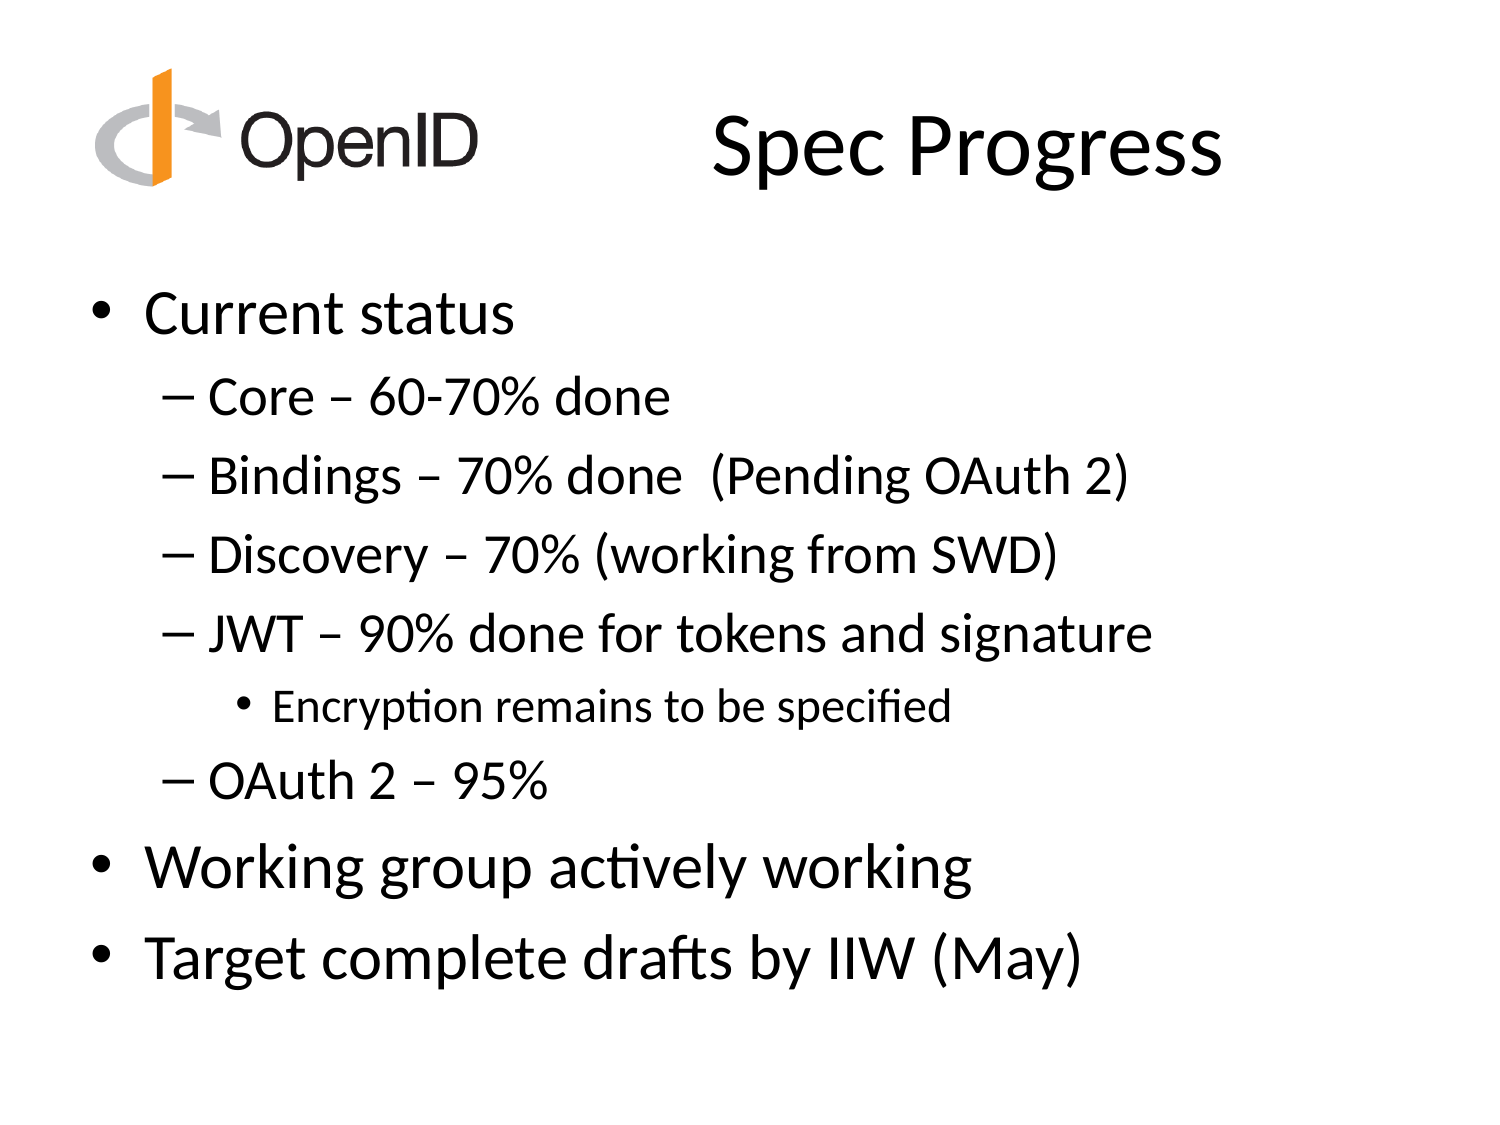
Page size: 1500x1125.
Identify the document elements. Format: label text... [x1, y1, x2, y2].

list Current status Core – 60-70% done Bindings – 70% done (Pending OAuth 2) Discovery – 70% (working from SWD) JWT – 90% done for tokens and signature Encryption remains to be specified OAuth 2 – 95% Working group actively working Target complete drafts by IIW (May) [75, 262, 1425, 1005]
picture [64, 44, 513, 225]
title Spec Progress [512, 45, 1425, 233]
